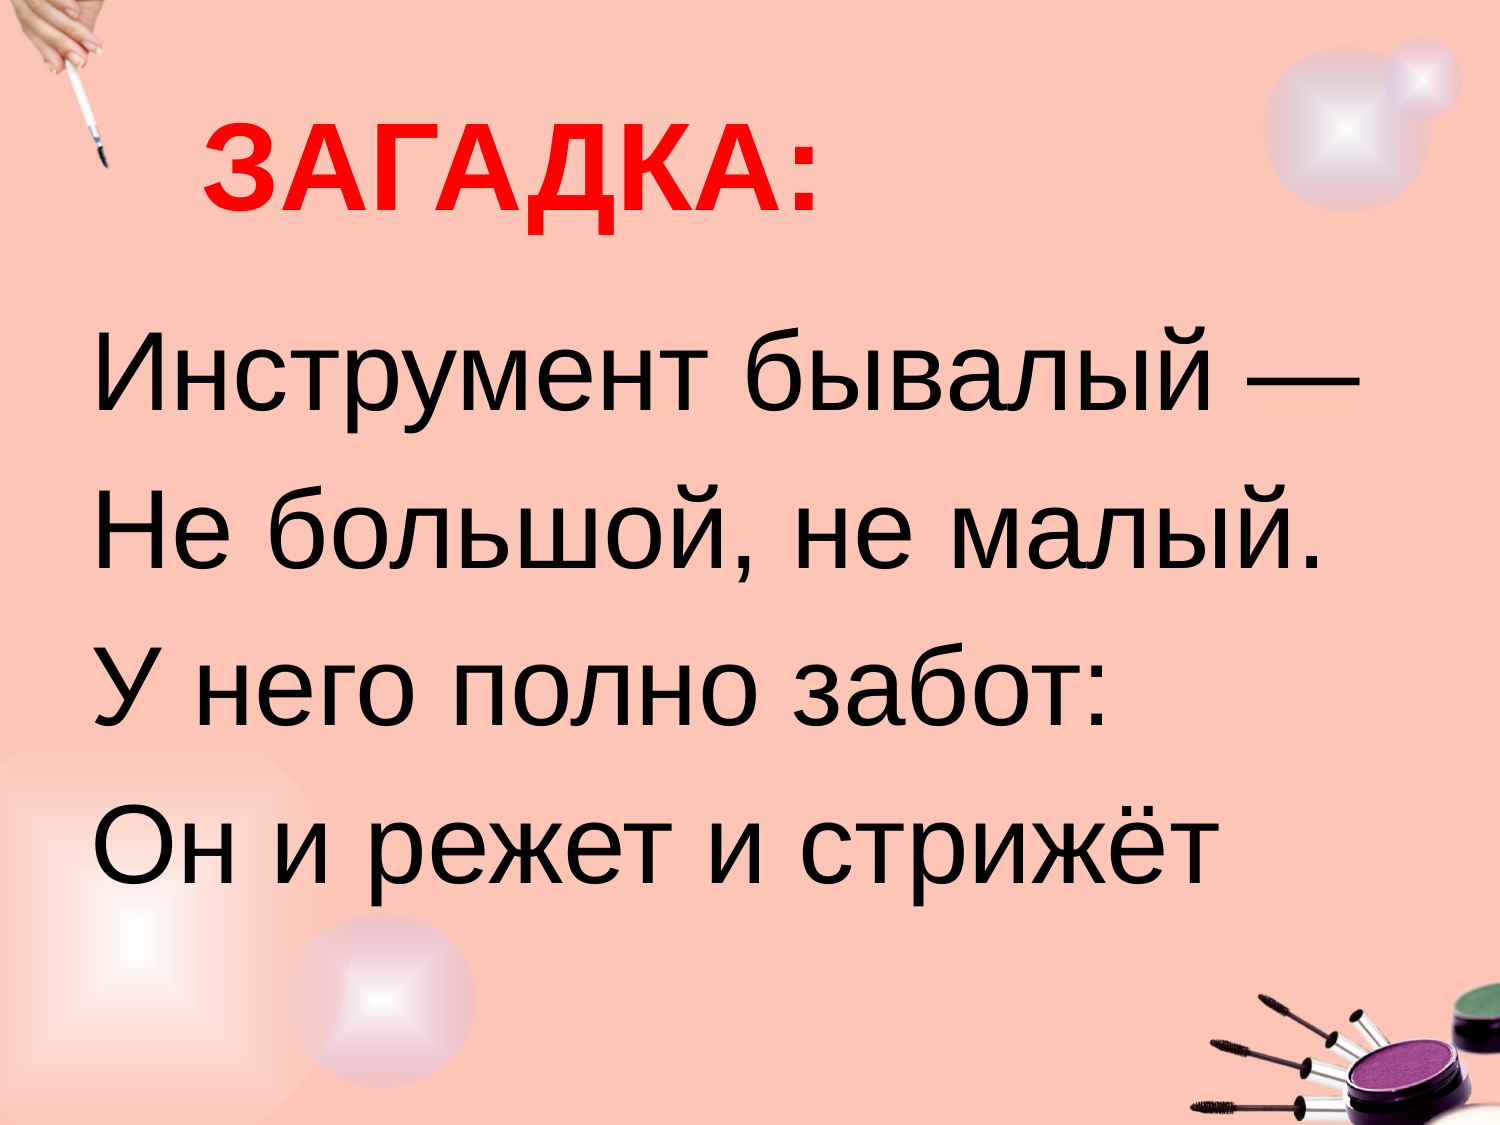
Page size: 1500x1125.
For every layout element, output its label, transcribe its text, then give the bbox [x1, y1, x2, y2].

text_box ЗАГАДКА: [186, 78, 840, 243]
picture [1187, 1100, 1500, 1125]
list Инструмент бывалый — Не большой, не малый. У него полно забот: Он и режет и стрижёт [75, 290, 1500, 1100]
picture [0, 0, 150, 175]
